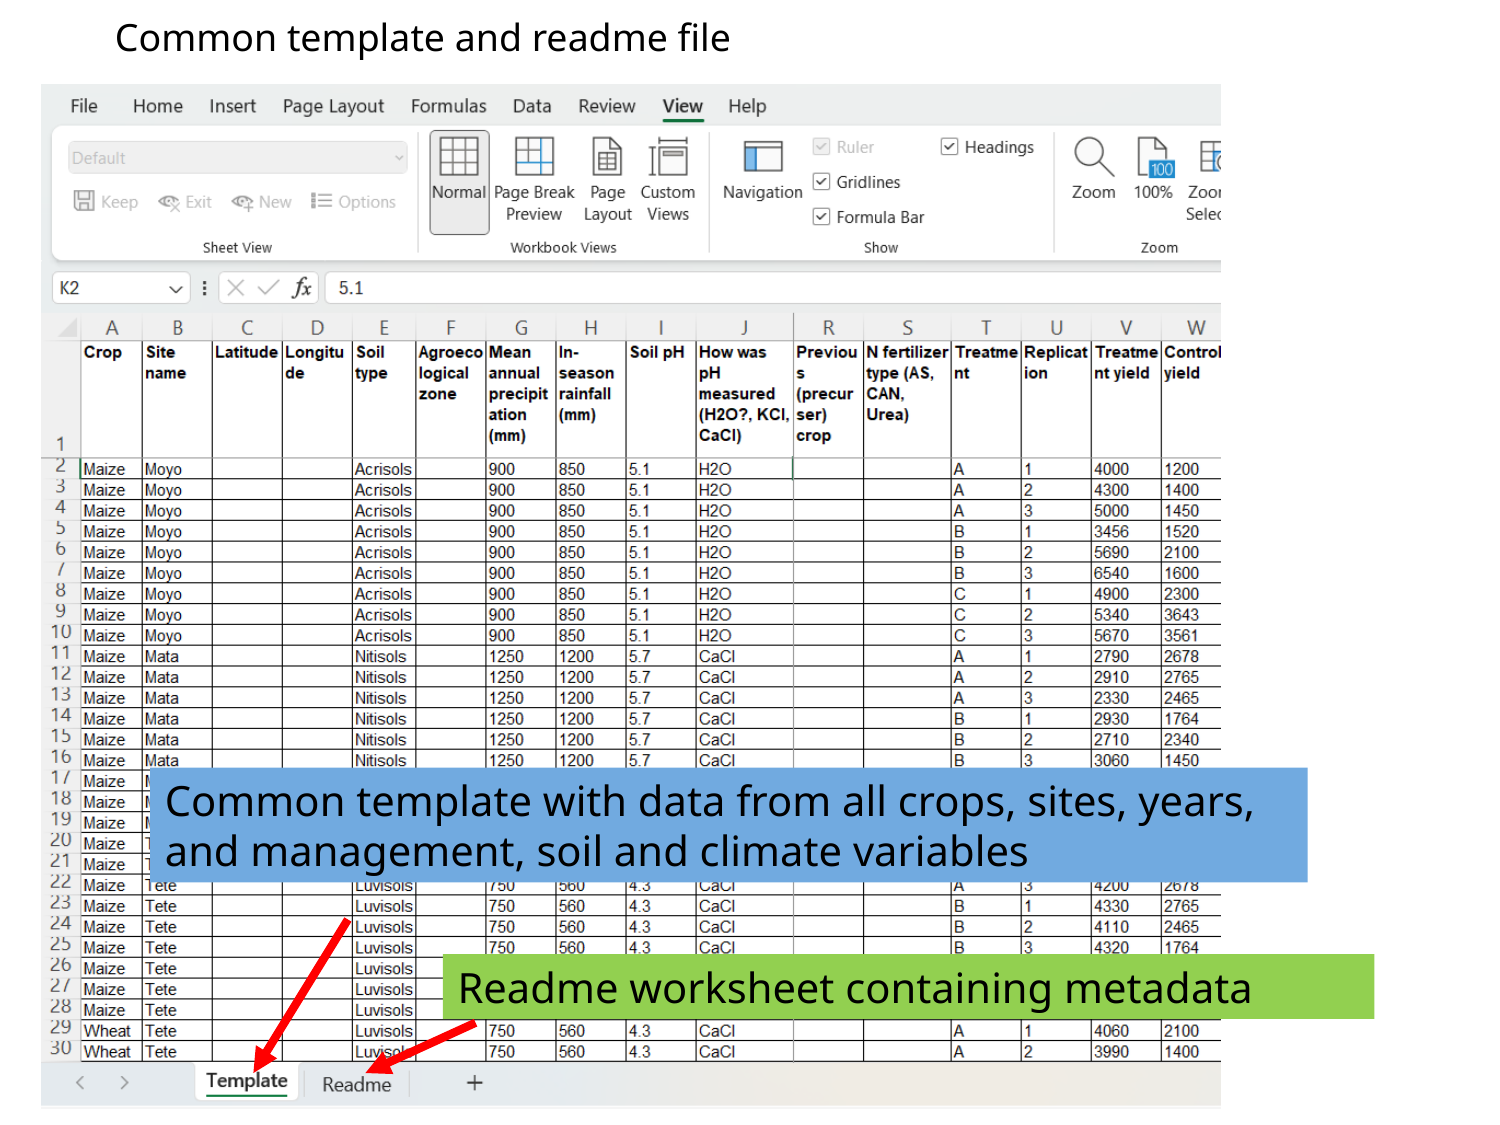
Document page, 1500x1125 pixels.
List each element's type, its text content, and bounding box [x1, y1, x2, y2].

text_box Common template and readme file [100, 6, 1164, 67]
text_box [40, 84, 1375, 1110]
